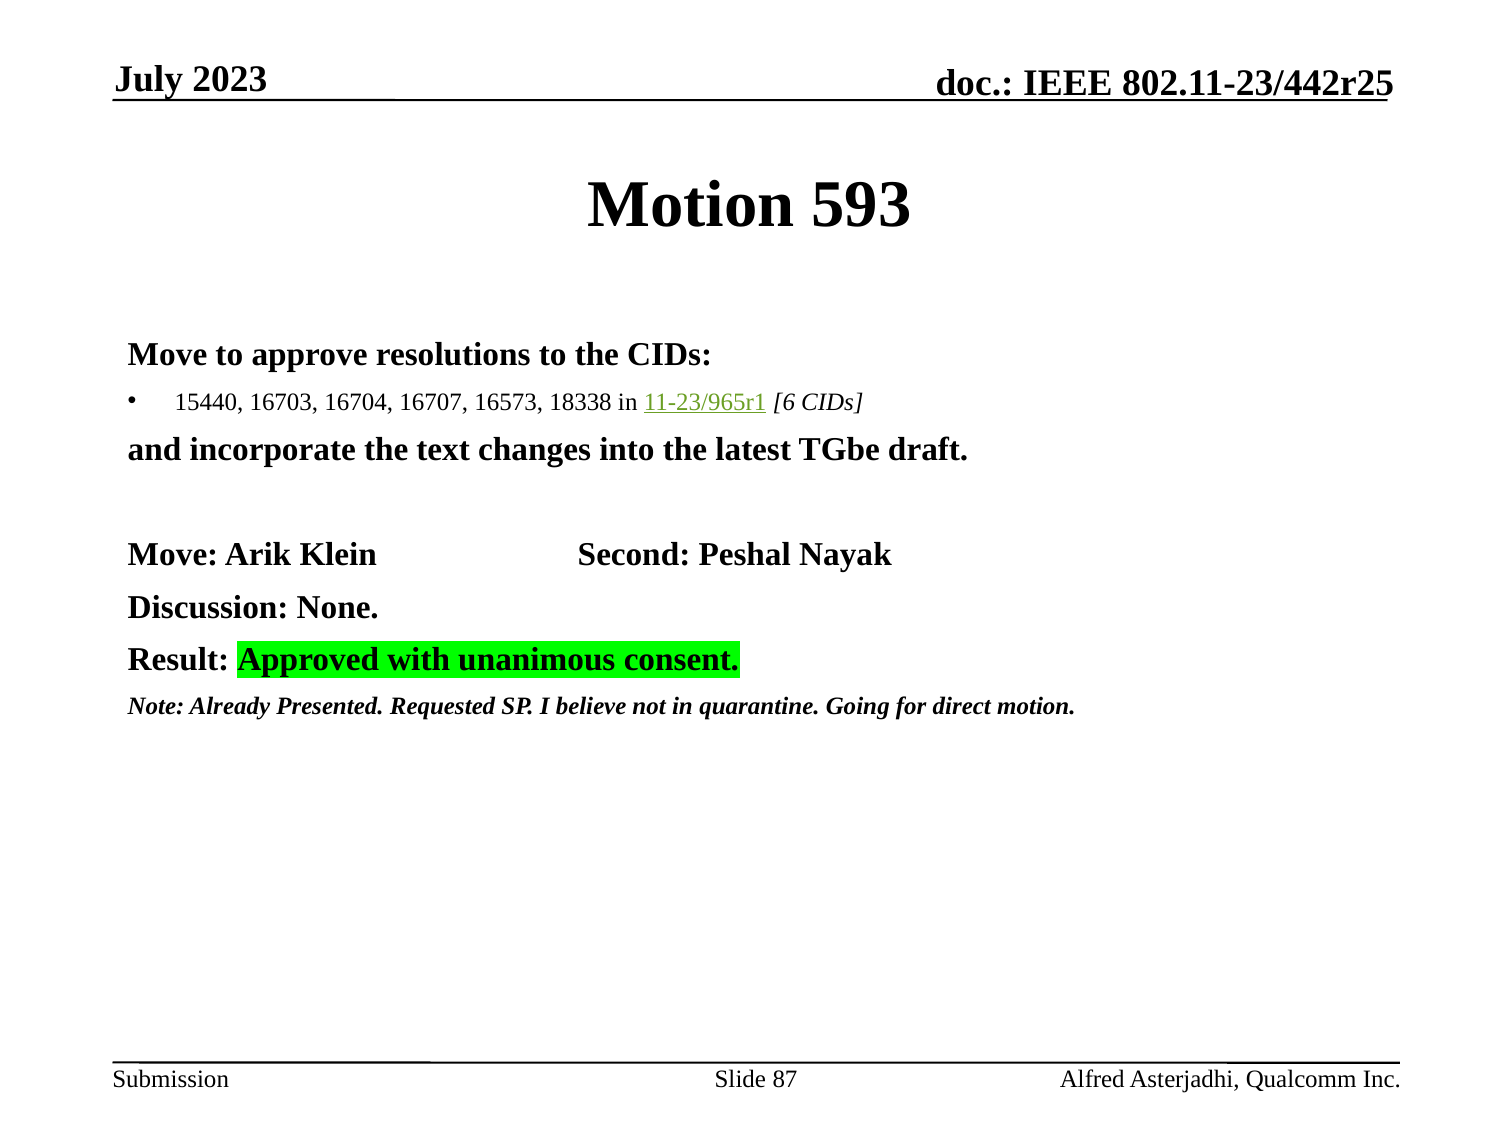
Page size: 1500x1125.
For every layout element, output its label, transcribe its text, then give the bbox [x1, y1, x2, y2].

slide_number Slide 87 [712, 1061, 800, 1123]
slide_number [114, 54, 423, 100]
list Move to approve resolutions to the CIDs: 15440, 16703, 16704, 16707, 16573, 18338 in 11-23/965r1 [6 CIDs] and incorporate the text changes into the latest TGbe draft. Move: Arik Klein Second: Peshal Nayak Discussion: None. Result: Approved with unanimous consent. Note: Already Presented. Requested SP. I believe not in quarantine. Going for direct motion. [112, 324, 1388, 1063]
footer Alfred Asterjadhi, Qualcomm Inc. [878, 1061, 1402, 1093]
title Motion 593 [112, 112, 1388, 288]
